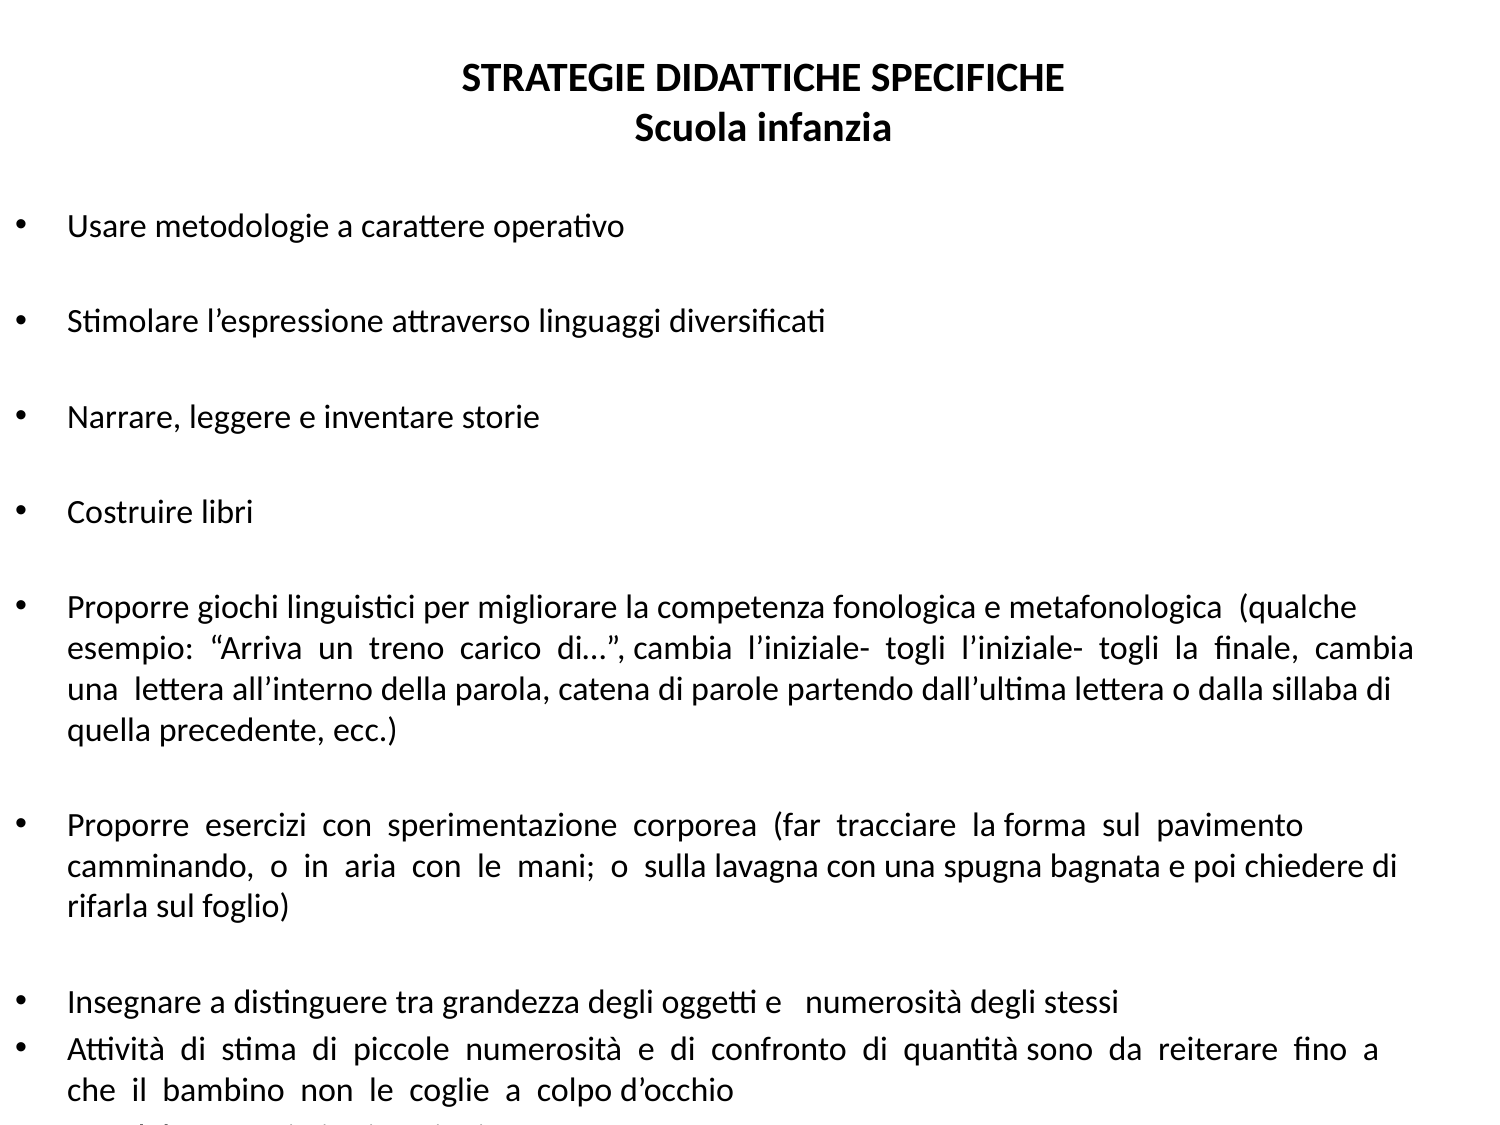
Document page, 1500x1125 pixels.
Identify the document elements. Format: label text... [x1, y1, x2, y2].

list Usare metodologie a carattere operativo Stimolare l’espressione attraverso linguaggi diversificati Narrare, leggere e inventare storie Costruire libri Proporre giochi linguistici per migliorare la competenza fonologica e metafonologica (qualche esempio: “Arriva un treno carico di…”, cambia l’iniziale- togli l’iniziale- togli la finale, cambia una lettera all’interno della parola, catena di parole partendo dall’ultima lettera o dalla sillaba di quella precedente, ecc.) Proporre esercizi con sperimentazione corporea (far tracciare la forma sul pavimento camminando, o in aria con le mani; o sulla lavagna con una spugna bagnata e poi chiedere di rifarla sul foglio) Insegnare a distinguere tra grandezza degli oggetti e numerosità degli stessi Attività di stima di piccole numerosità e di confronto di quantità sono da reiterare fino a che il bambino non le coglie a colpo d’occhio Uso del conteggio in situazioni concrete [0, 196, 1442, 1125]
title STRATEGIE DIDATTICHE SPECIFICHE Scuola infanzia [88, 30, 1439, 196]
